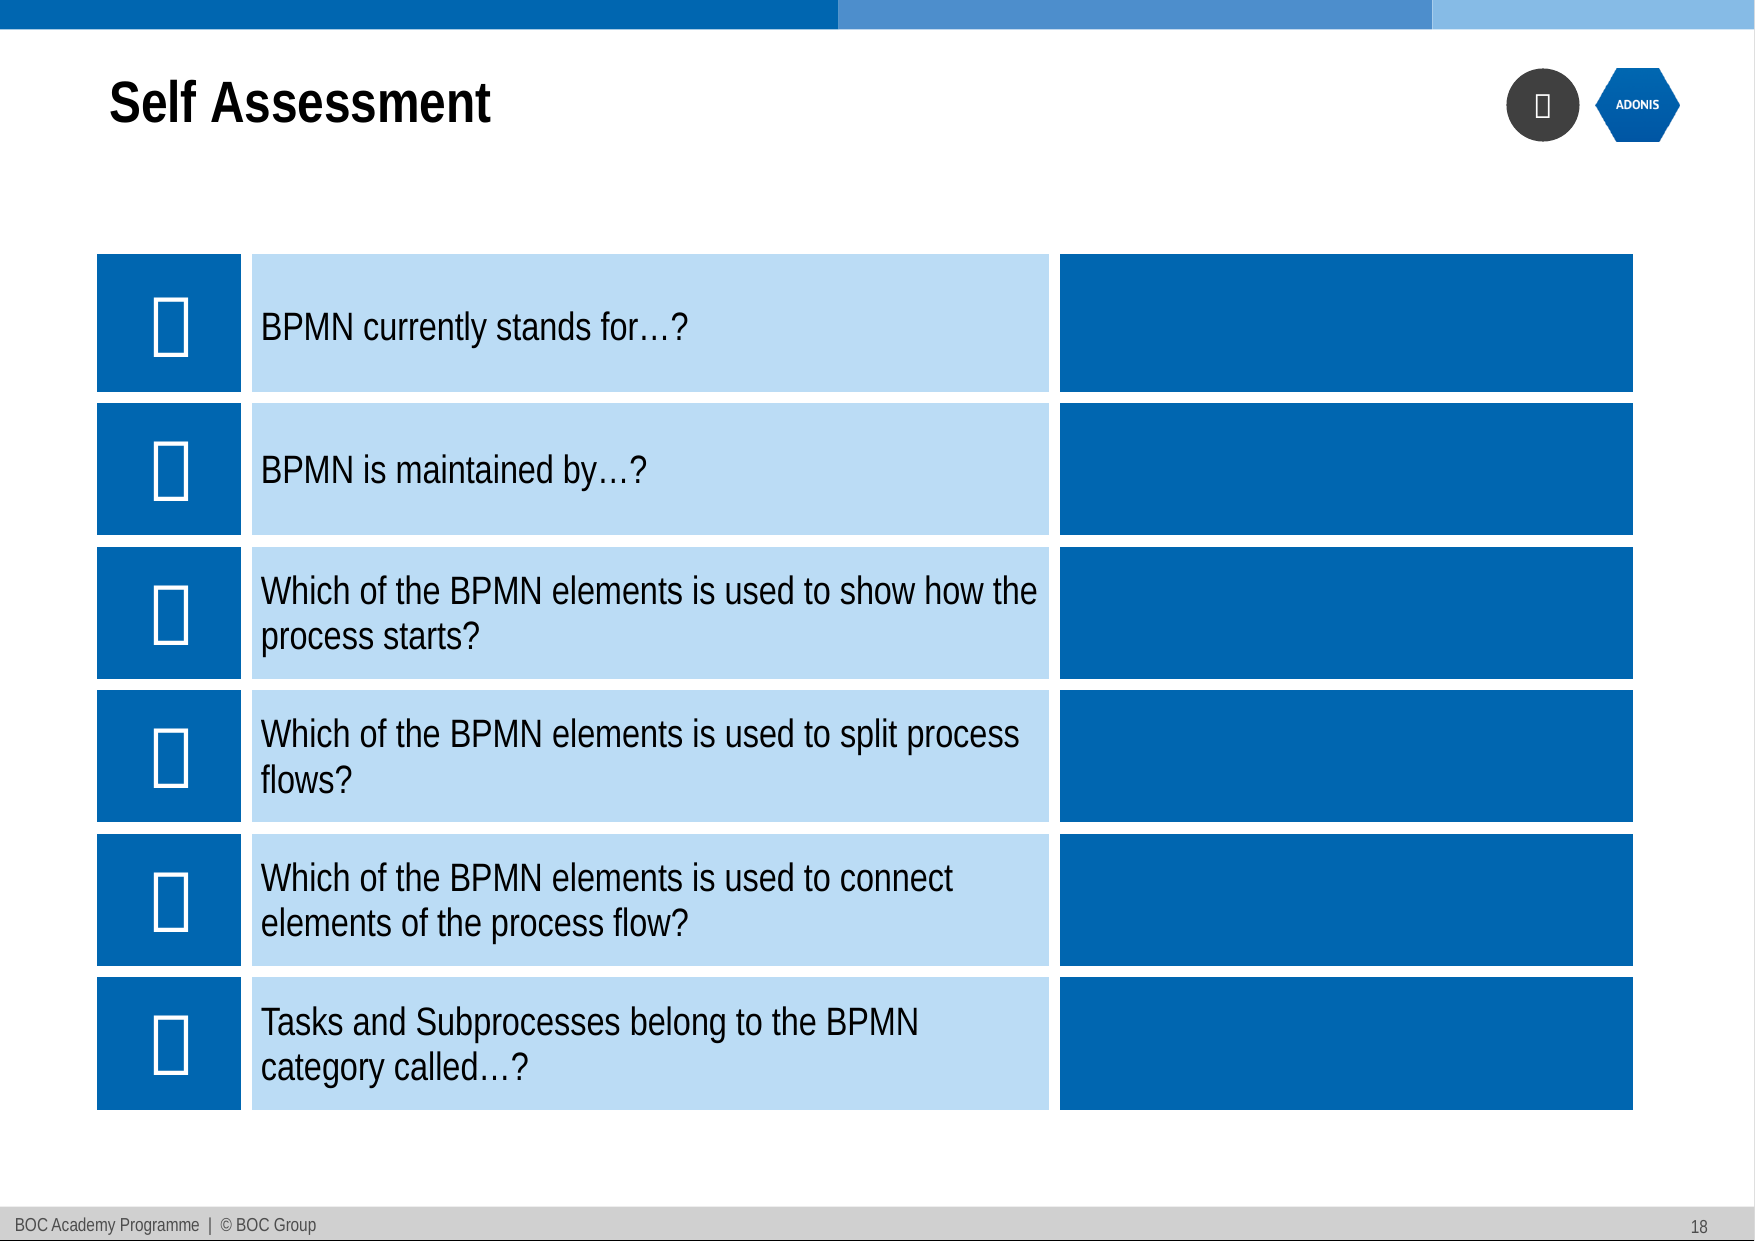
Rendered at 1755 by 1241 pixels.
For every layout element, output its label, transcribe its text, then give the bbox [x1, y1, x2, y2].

table_cell  [97, 690, 241, 822]
table_cell  [97, 547, 241, 679]
title Self Assessment [109, 55, 1595, 156]
table_cell [1060, 690, 1633, 822]
table_cell Which of the BPMN elements is used to connect elements of the process flow? [252, 834, 1049, 966]
table_header BPMN currently stands for…? [252, 254, 1049, 392]
table_cell Tasks and Subprocesses belong to the BPMN category called…? [252, 977, 1049, 1110]
table_cell  [97, 403, 241, 535]
picture [1595, 68, 1680, 142]
table_header  [97, 254, 241, 392]
table_cell Which of the BPMN elements is used to show how the process starts? [252, 547, 1049, 679]
table_cell [1060, 403, 1633, 535]
table_cell [1060, 977, 1633, 1110]
table_cell [1060, 834, 1633, 966]
table_cell Which of the BPMN elements is used to split process flows? [252, 690, 1049, 822]
table_cell  [97, 977, 241, 1110]
table_header [1060, 254, 1633, 392]
table_cell  [97, 834, 241, 966]
table_cell BPMN is maintained by…? [252, 403, 1049, 535]
table_cell [1060, 547, 1633, 679]
